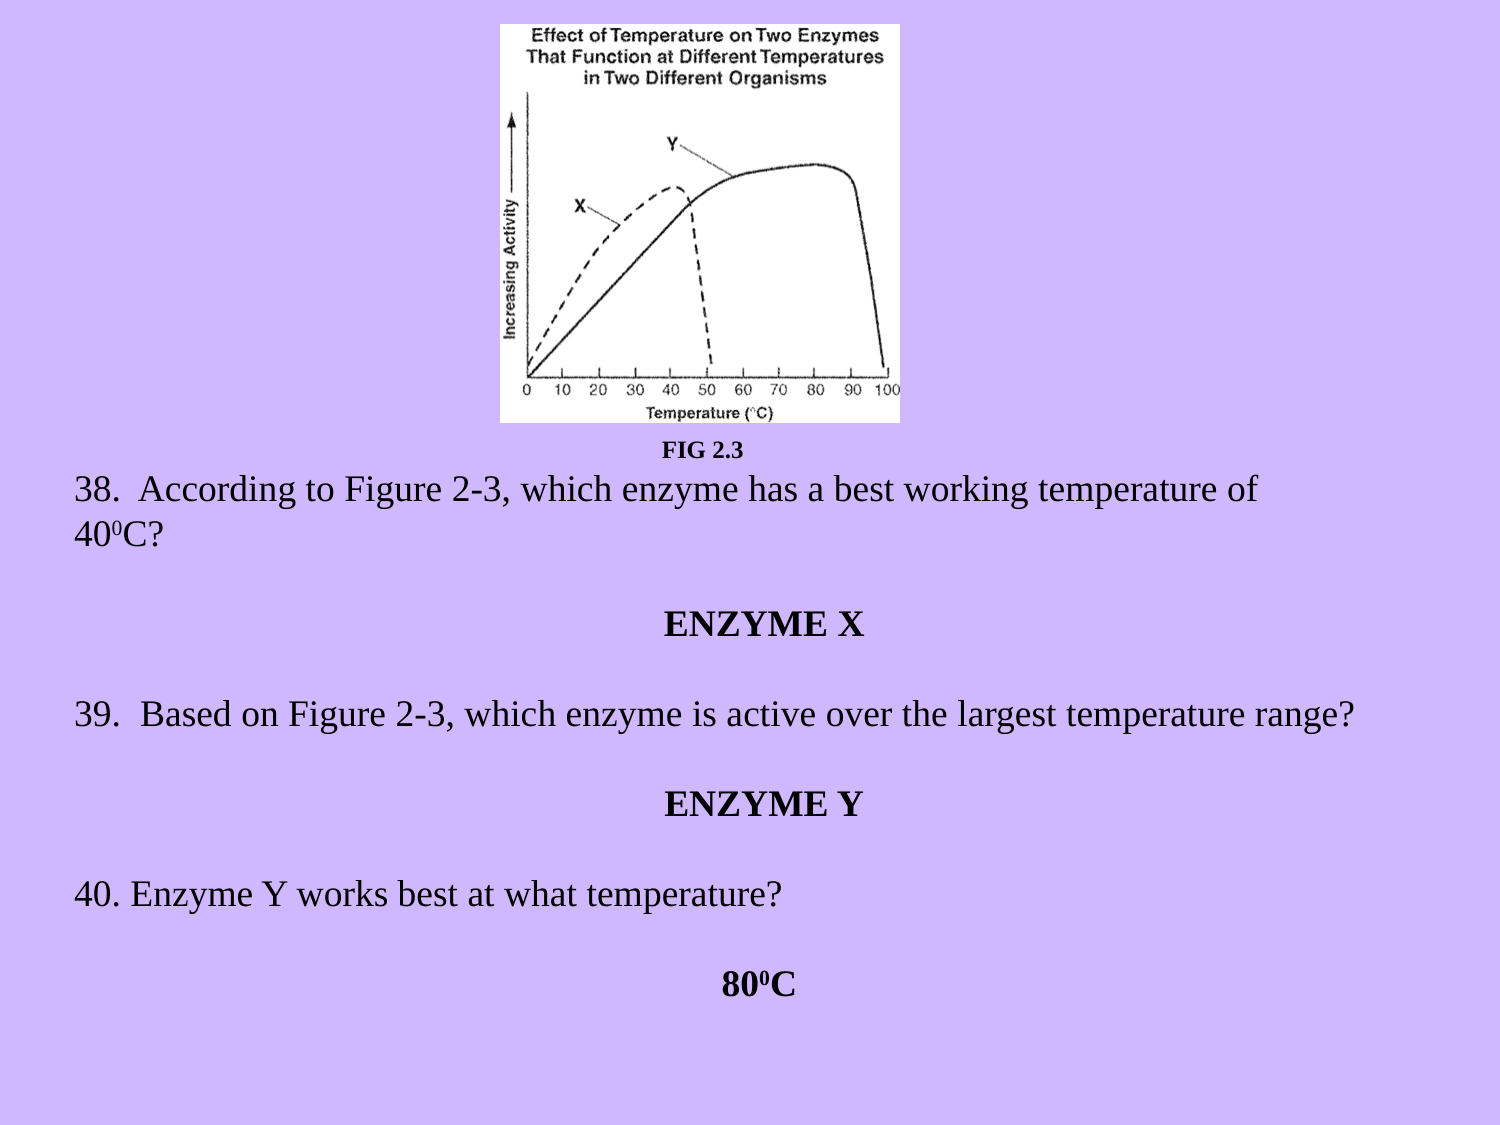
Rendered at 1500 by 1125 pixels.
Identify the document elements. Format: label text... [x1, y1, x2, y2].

picture [499, 24, 901, 423]
text_box FIG 2.3 [590, 432, 815, 456]
text_box 38. According to Figure 2-3, which enzyme has a best working temperature of 400C? ENZYME X 39. Based on Figure 2-3, which enzyme is active over the largest temperature range? ENZYME Y Enzyme Y works best at what temperature? 800C [59, 456, 1460, 1012]
